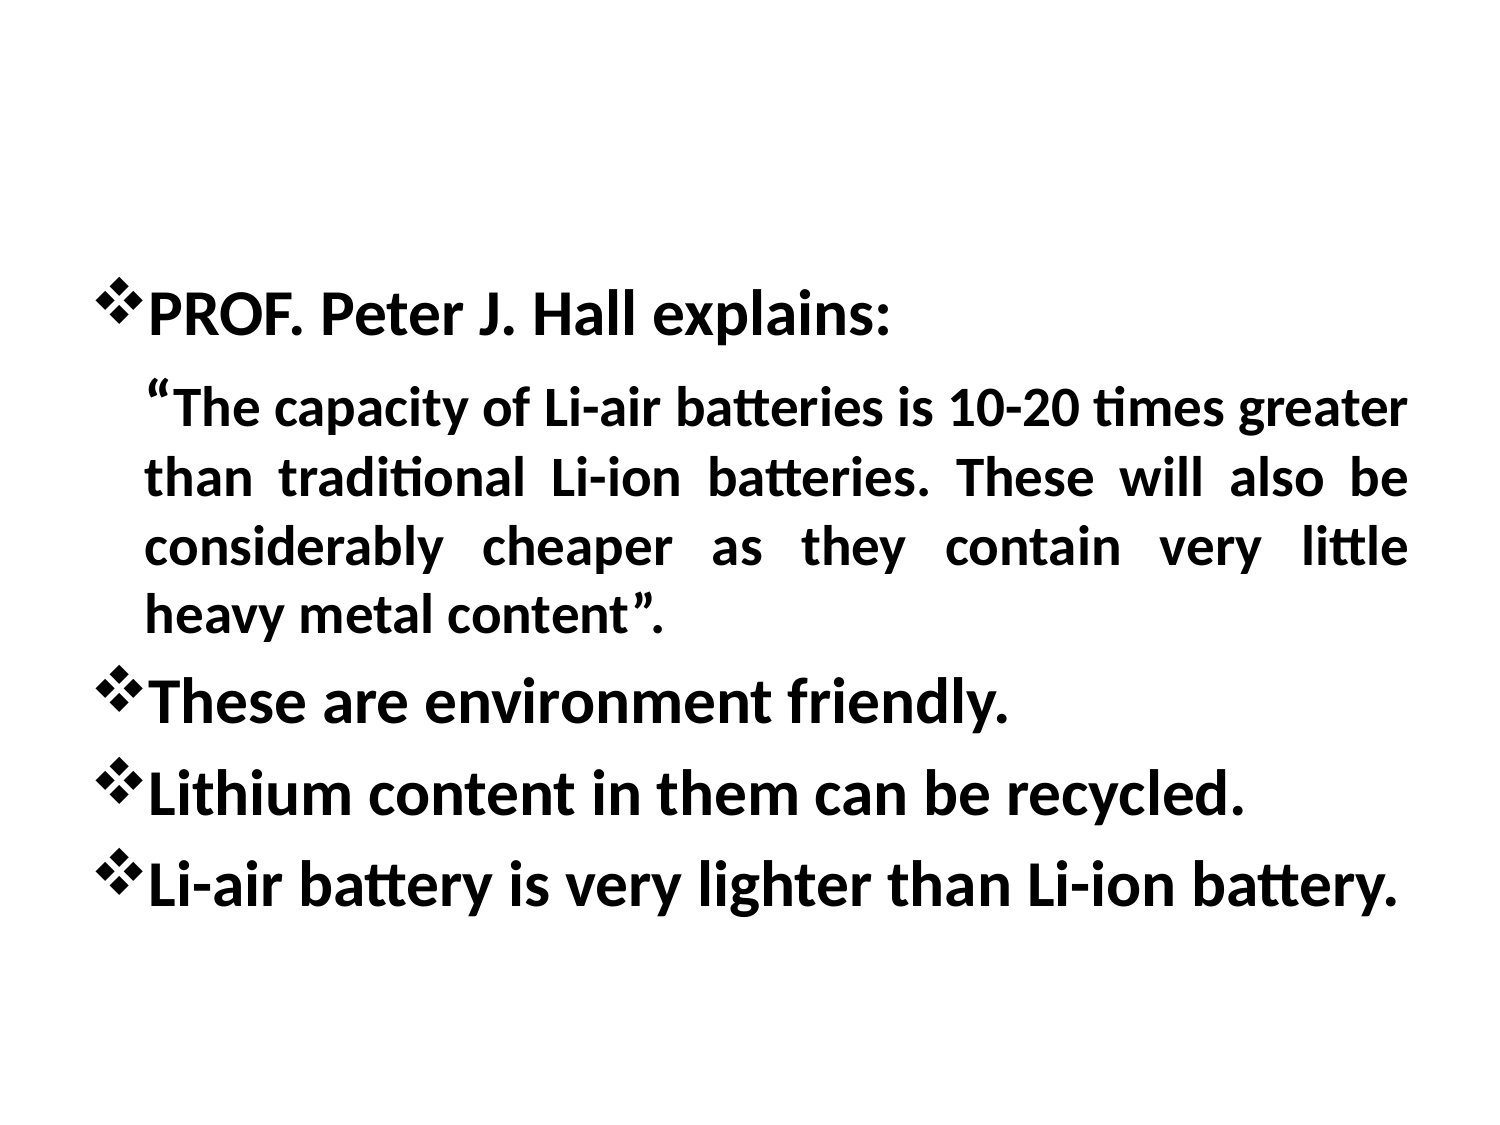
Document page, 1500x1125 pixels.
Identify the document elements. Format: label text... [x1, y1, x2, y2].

list PROF. Peter J. Hall explains: “The capacity of Li-air batteries is 10-20 times greater than traditional Li-ion batteries. These will also be considerably cheaper as they contain very little heavy metal content”. These are environment friendly. Lithium content in them can be recycled. Li-air battery is very lighter than Li-ion battery. [75, 262, 1425, 1005]
